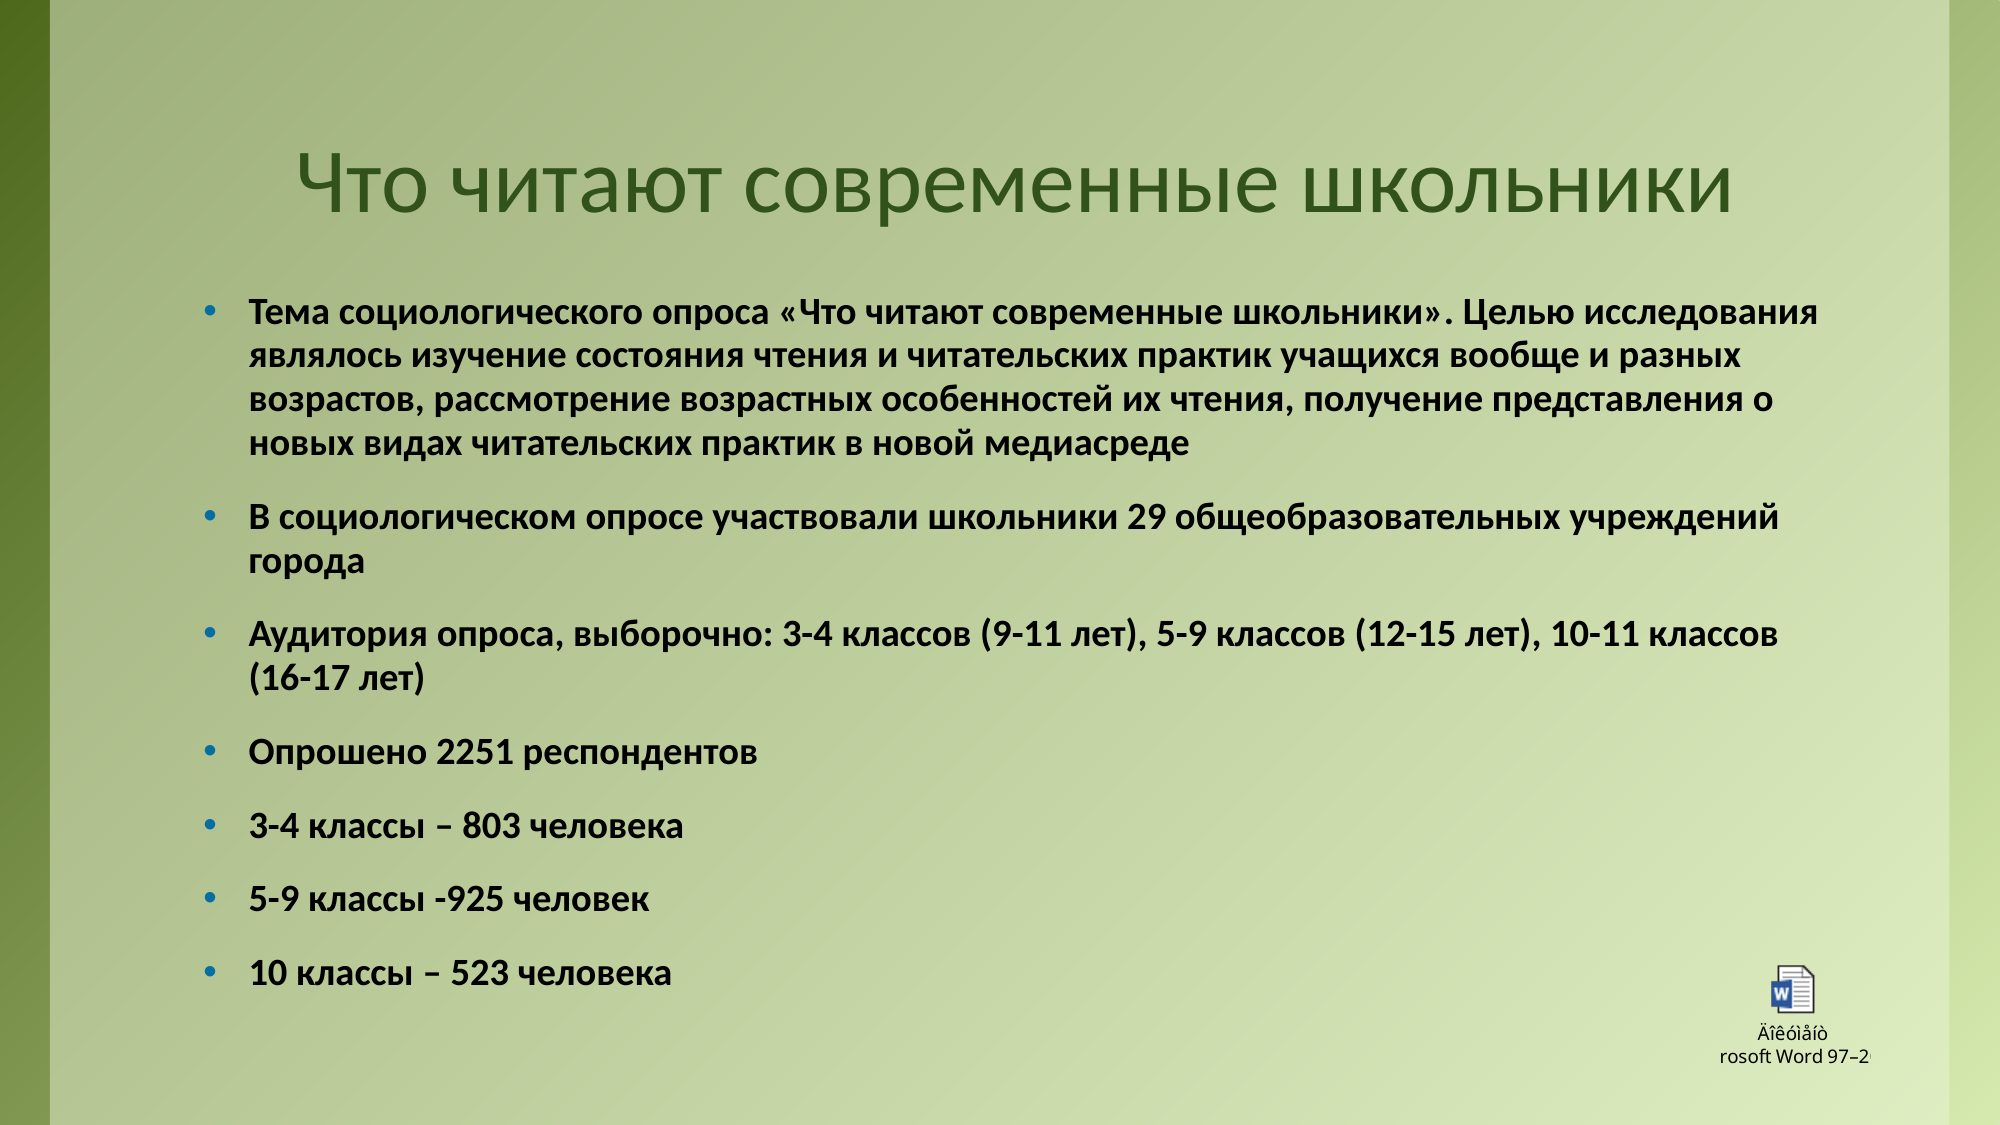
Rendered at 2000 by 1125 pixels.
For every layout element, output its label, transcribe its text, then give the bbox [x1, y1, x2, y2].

title Что читают современные школьники [183, 12, 1850, 242]
list Тема социологического опроса «Что читают современные школьники». Целью исследования являлось изучение состояния чтения и читательских практик учащихся вообще и разных возрастов, рассмотрение возрастных особенностей их чтения, получение представления о новых видах читательских практик в новой медиасреде В социологическом опросе участвовали школьники 29 общеобразовательных учреждений города Аудитория опроса, выборочно: 3-4 классов (9-11 лет), 5-9 классов (12-15 лет), 10-11 классов (16-17 лет) Опрошено 2251 респондентов 3-4 классы – 803 человека 5-9 классы -925 человек 10 классы – 523 человека [183, 279, 1850, 1013]
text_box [1720, 964, 1871, 1091]
